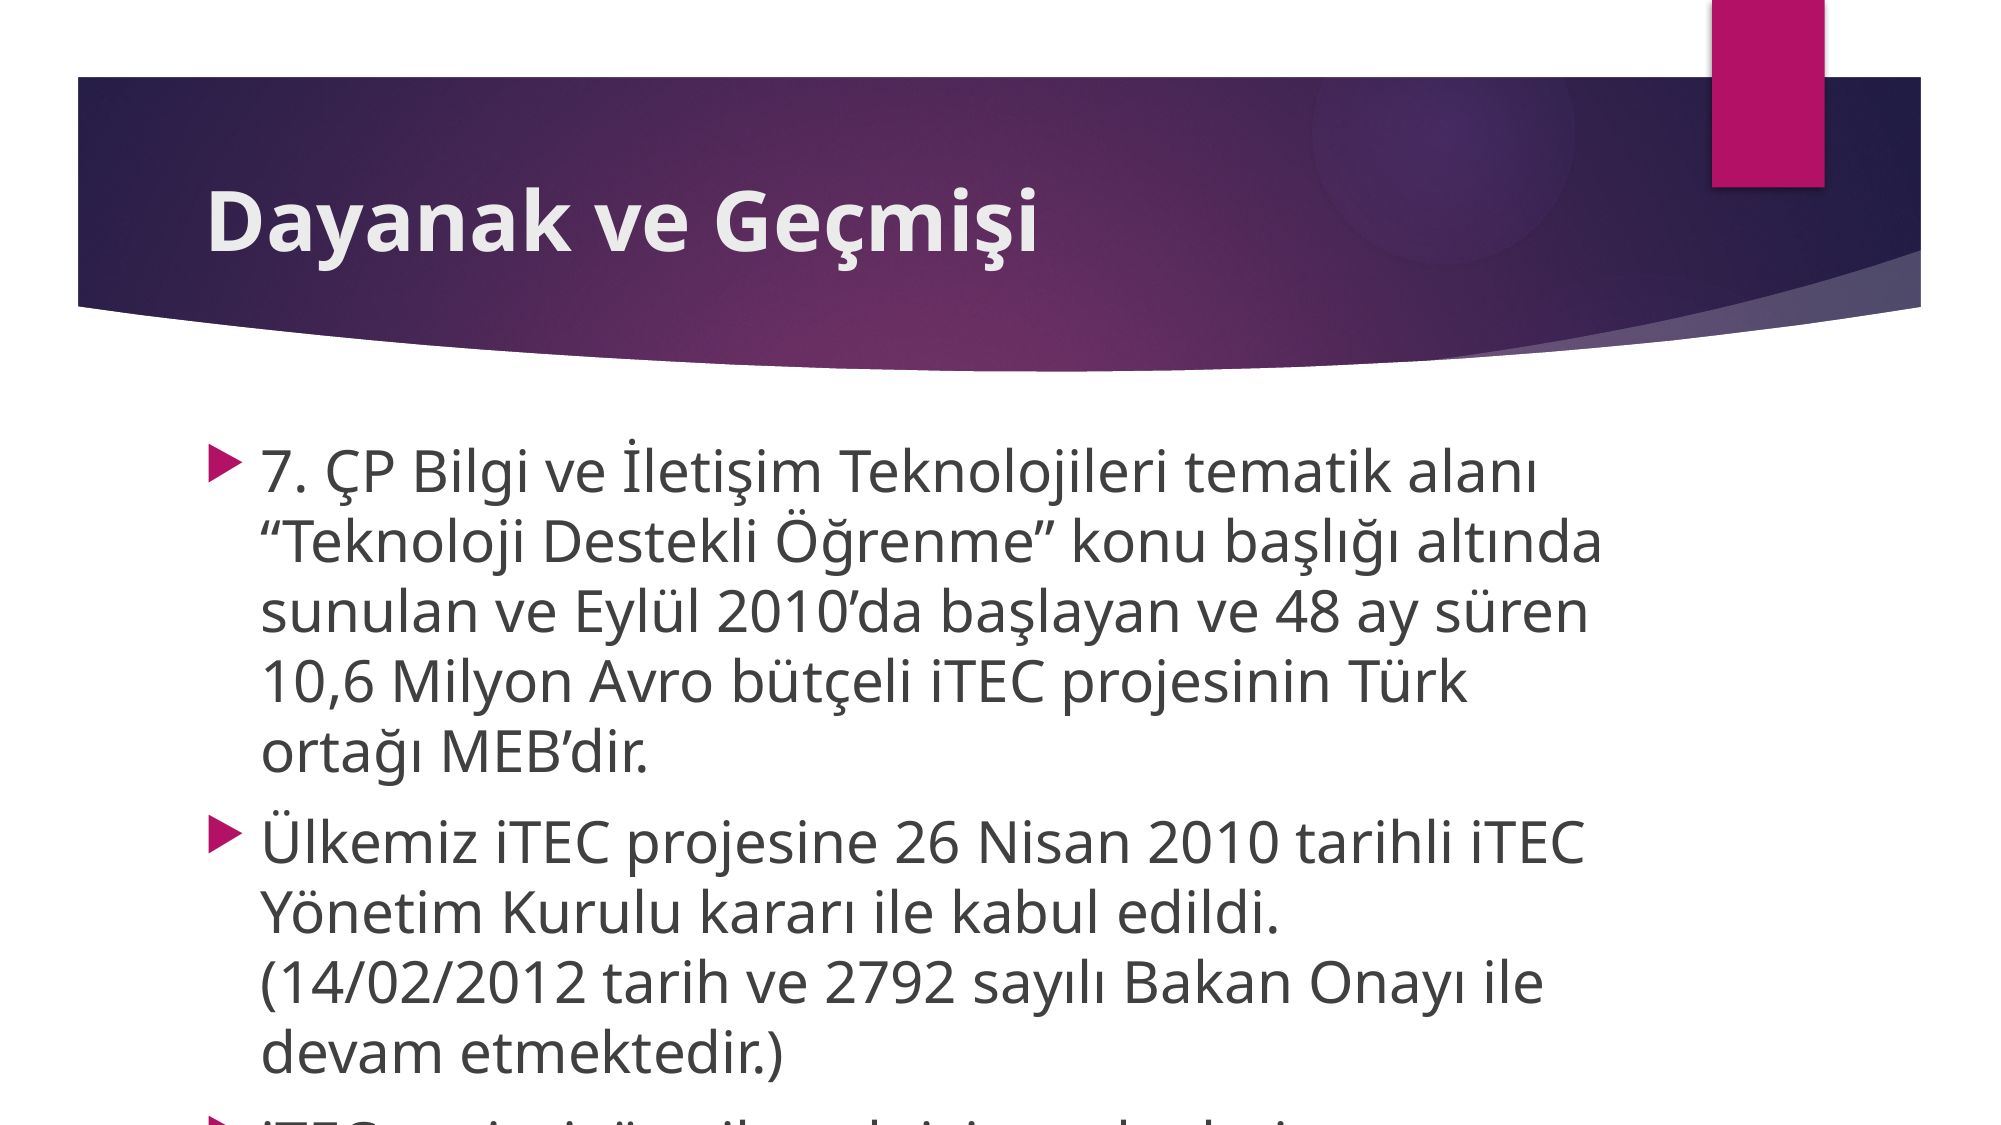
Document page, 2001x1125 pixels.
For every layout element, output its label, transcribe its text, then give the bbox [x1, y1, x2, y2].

title Dayanak ve Geçmişi [189, 159, 1627, 276]
list 7. ÇP Bilgi ve İletişim Teknolojileri tematik alanı “Teknoloji Destekli Öğrenme” konu başlığı altında sunulan ve Eylül 2010’da başlayan ve 48 ay süren 10,6 Milyon Avro bütçeli iTEC projesinin Türk ortağı MEB’dir. Ülkemiz iTEC projesine 26 Nisan 2010 tarihli iTEC Yönetim Kurulu kararı ile kabul edildi. (14/02/2012 tarih ve 2792 sayılı Bakan Onayı ile devam etmektedir.) iTEC projesi, üretilen aktivite paketlerine uygun olarak 18 Avrupa ülkesi pilot okulları tarafından 5 fazda aynı tarihlerde uygulanmıştır. [189, 427, 1638, 988]
